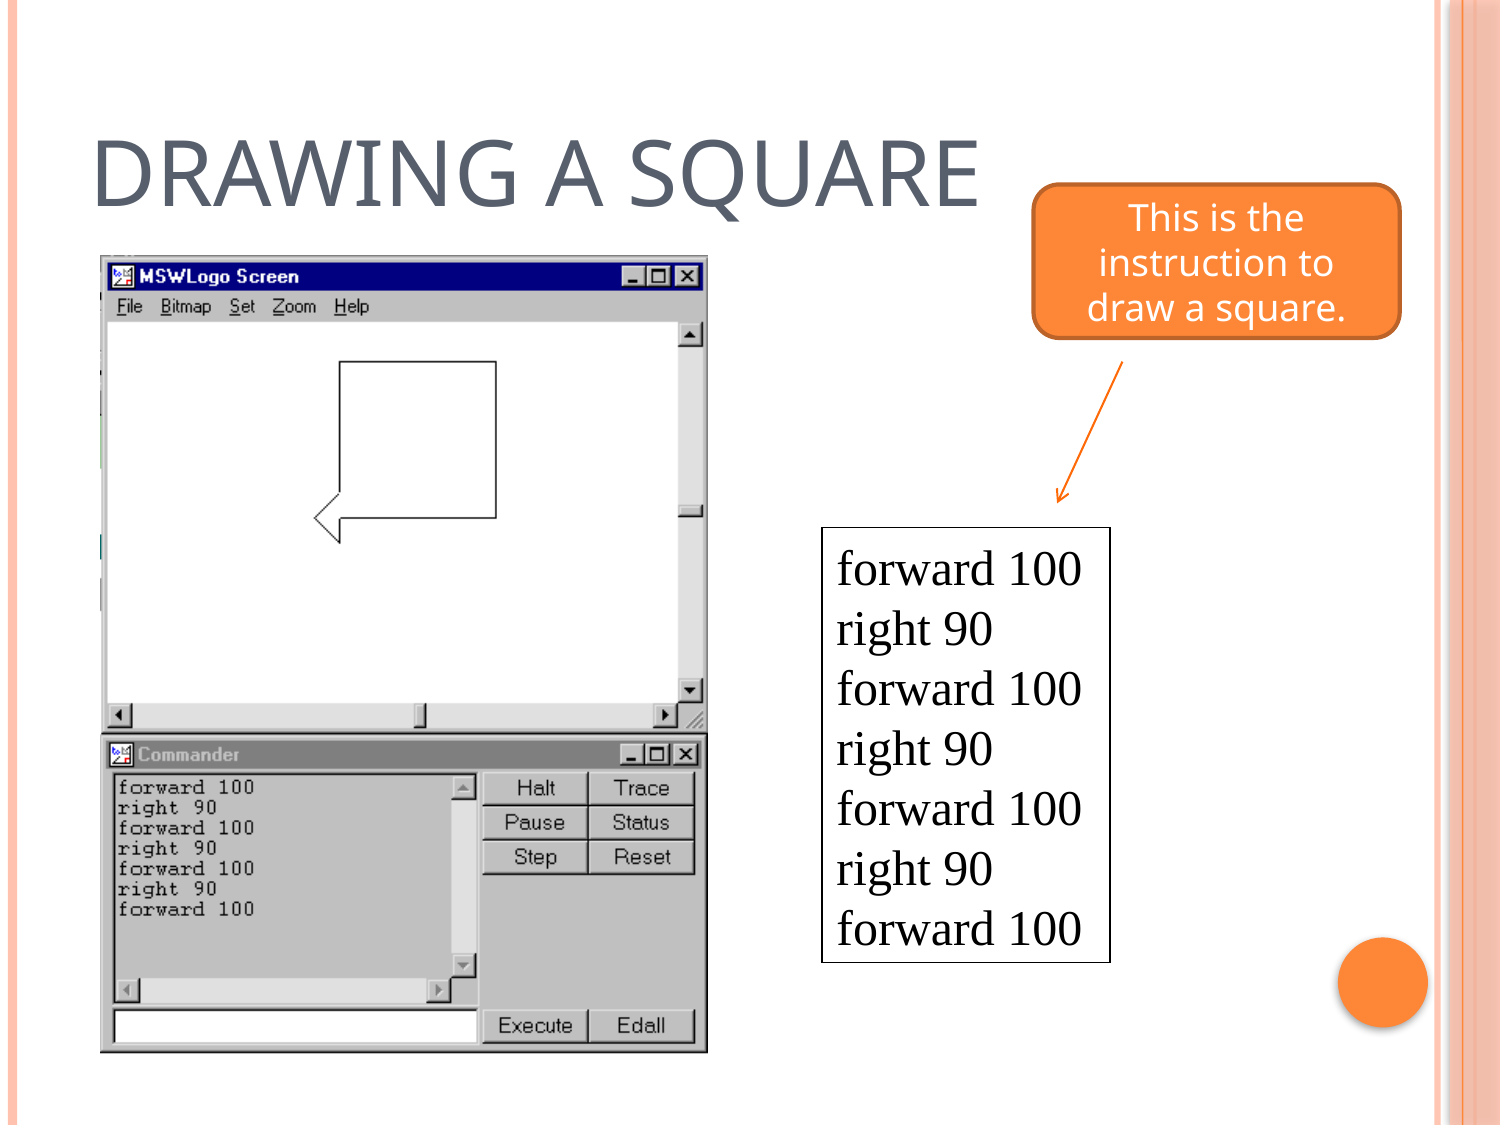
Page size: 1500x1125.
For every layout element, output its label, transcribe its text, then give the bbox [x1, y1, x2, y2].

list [99, 254, 709, 1056]
title Drawing A Square [75, 45, 1300, 233]
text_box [1056, 361, 1123, 504]
text_box This is the instruction to draw a square. [1031, 182, 1402, 341]
text_box forward 100 right 90 forward 100 right 90 forward 100 right 90 forward 100 [821, 527, 1110, 963]
